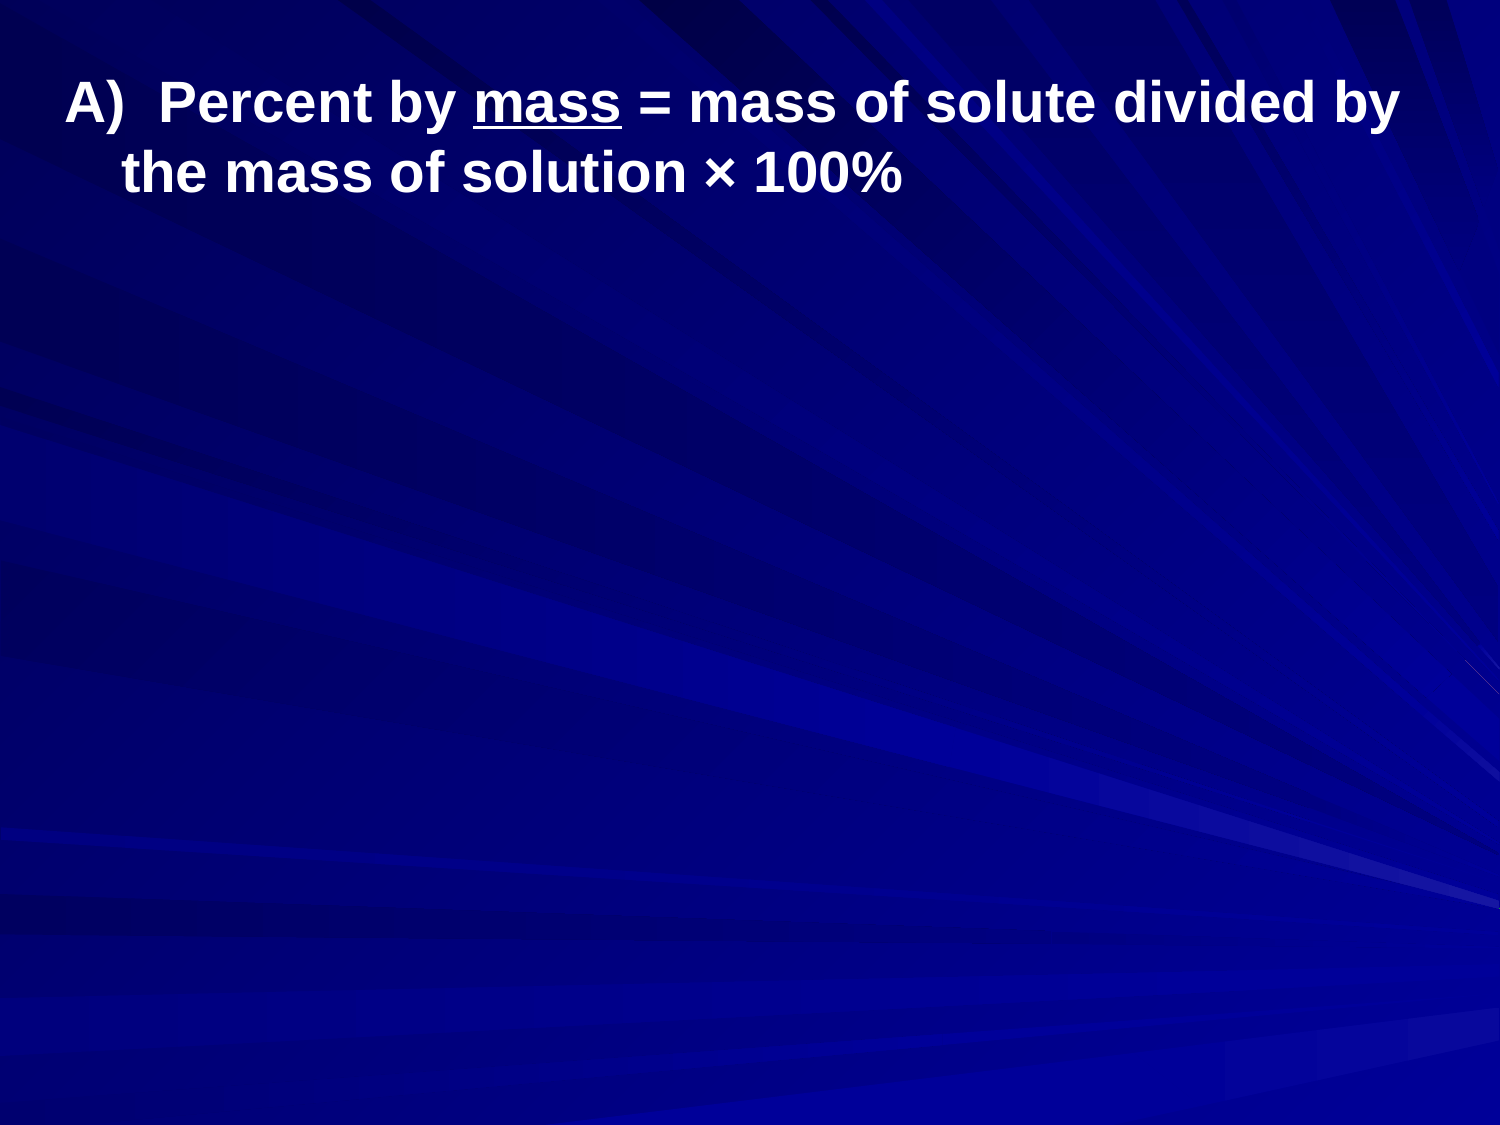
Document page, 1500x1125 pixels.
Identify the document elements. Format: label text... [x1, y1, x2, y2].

text_box A) Percent by mass = mass of solute divided by the mass of solution × 100% [49, 57, 1463, 212]
